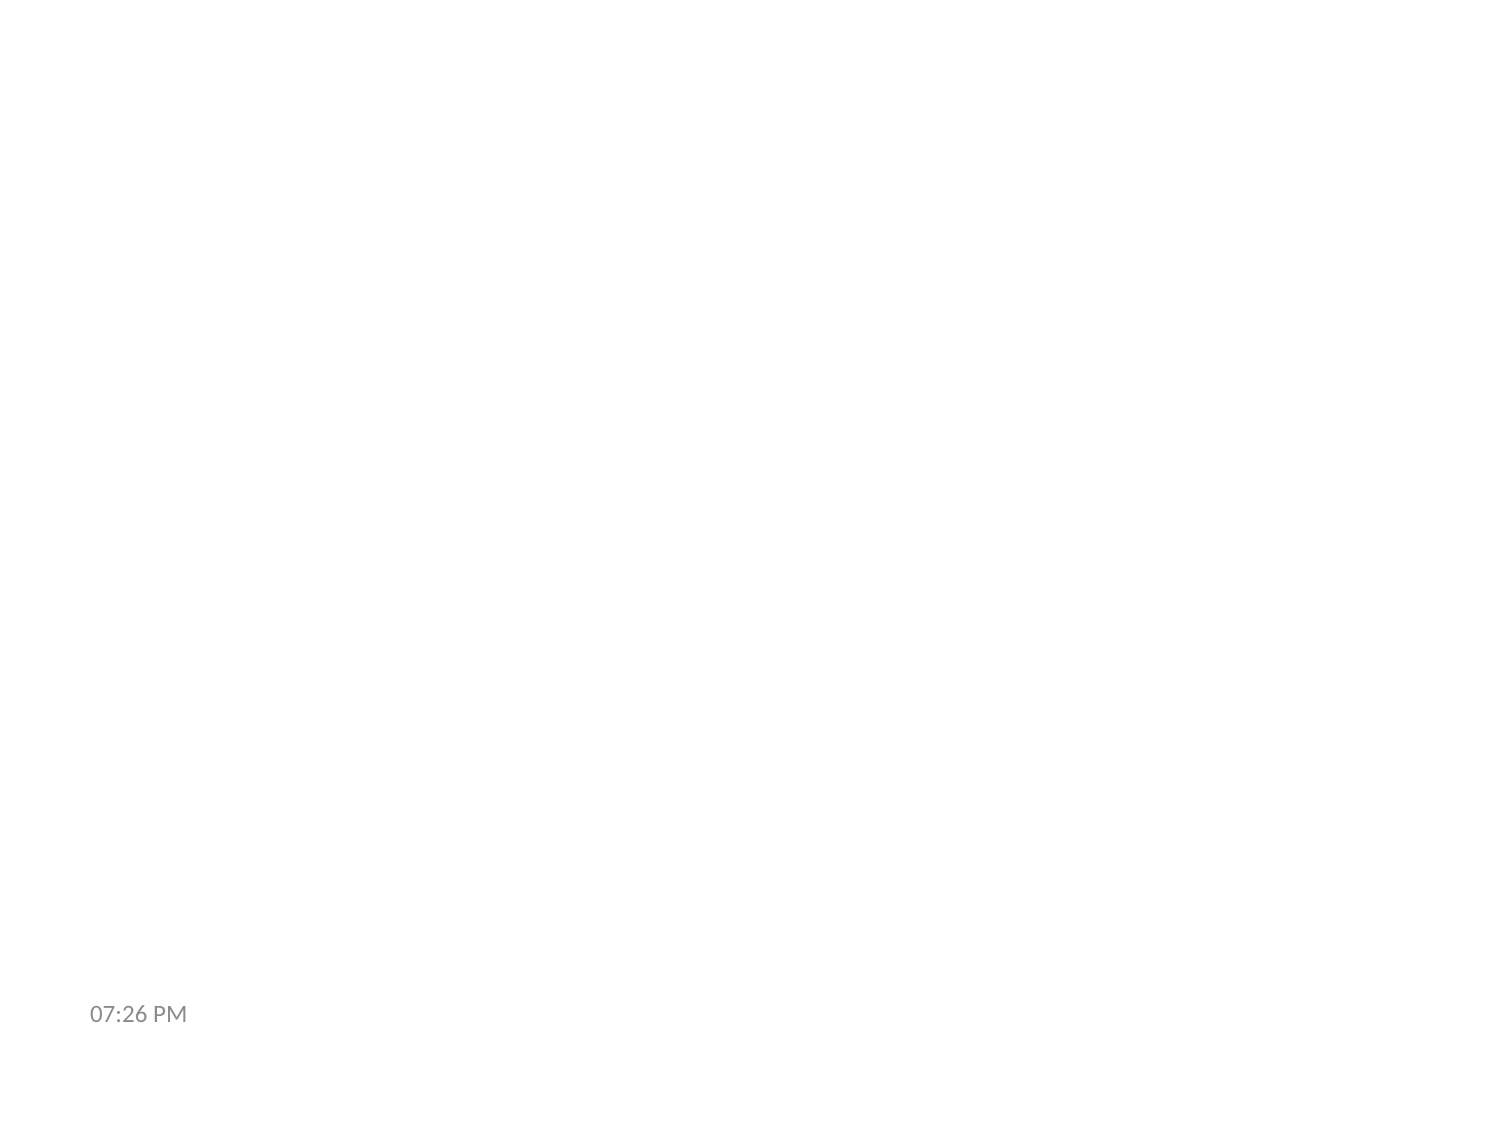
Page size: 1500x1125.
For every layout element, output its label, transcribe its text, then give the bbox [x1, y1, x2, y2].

text_box 3:35 PM [75, 982, 425, 1043]
